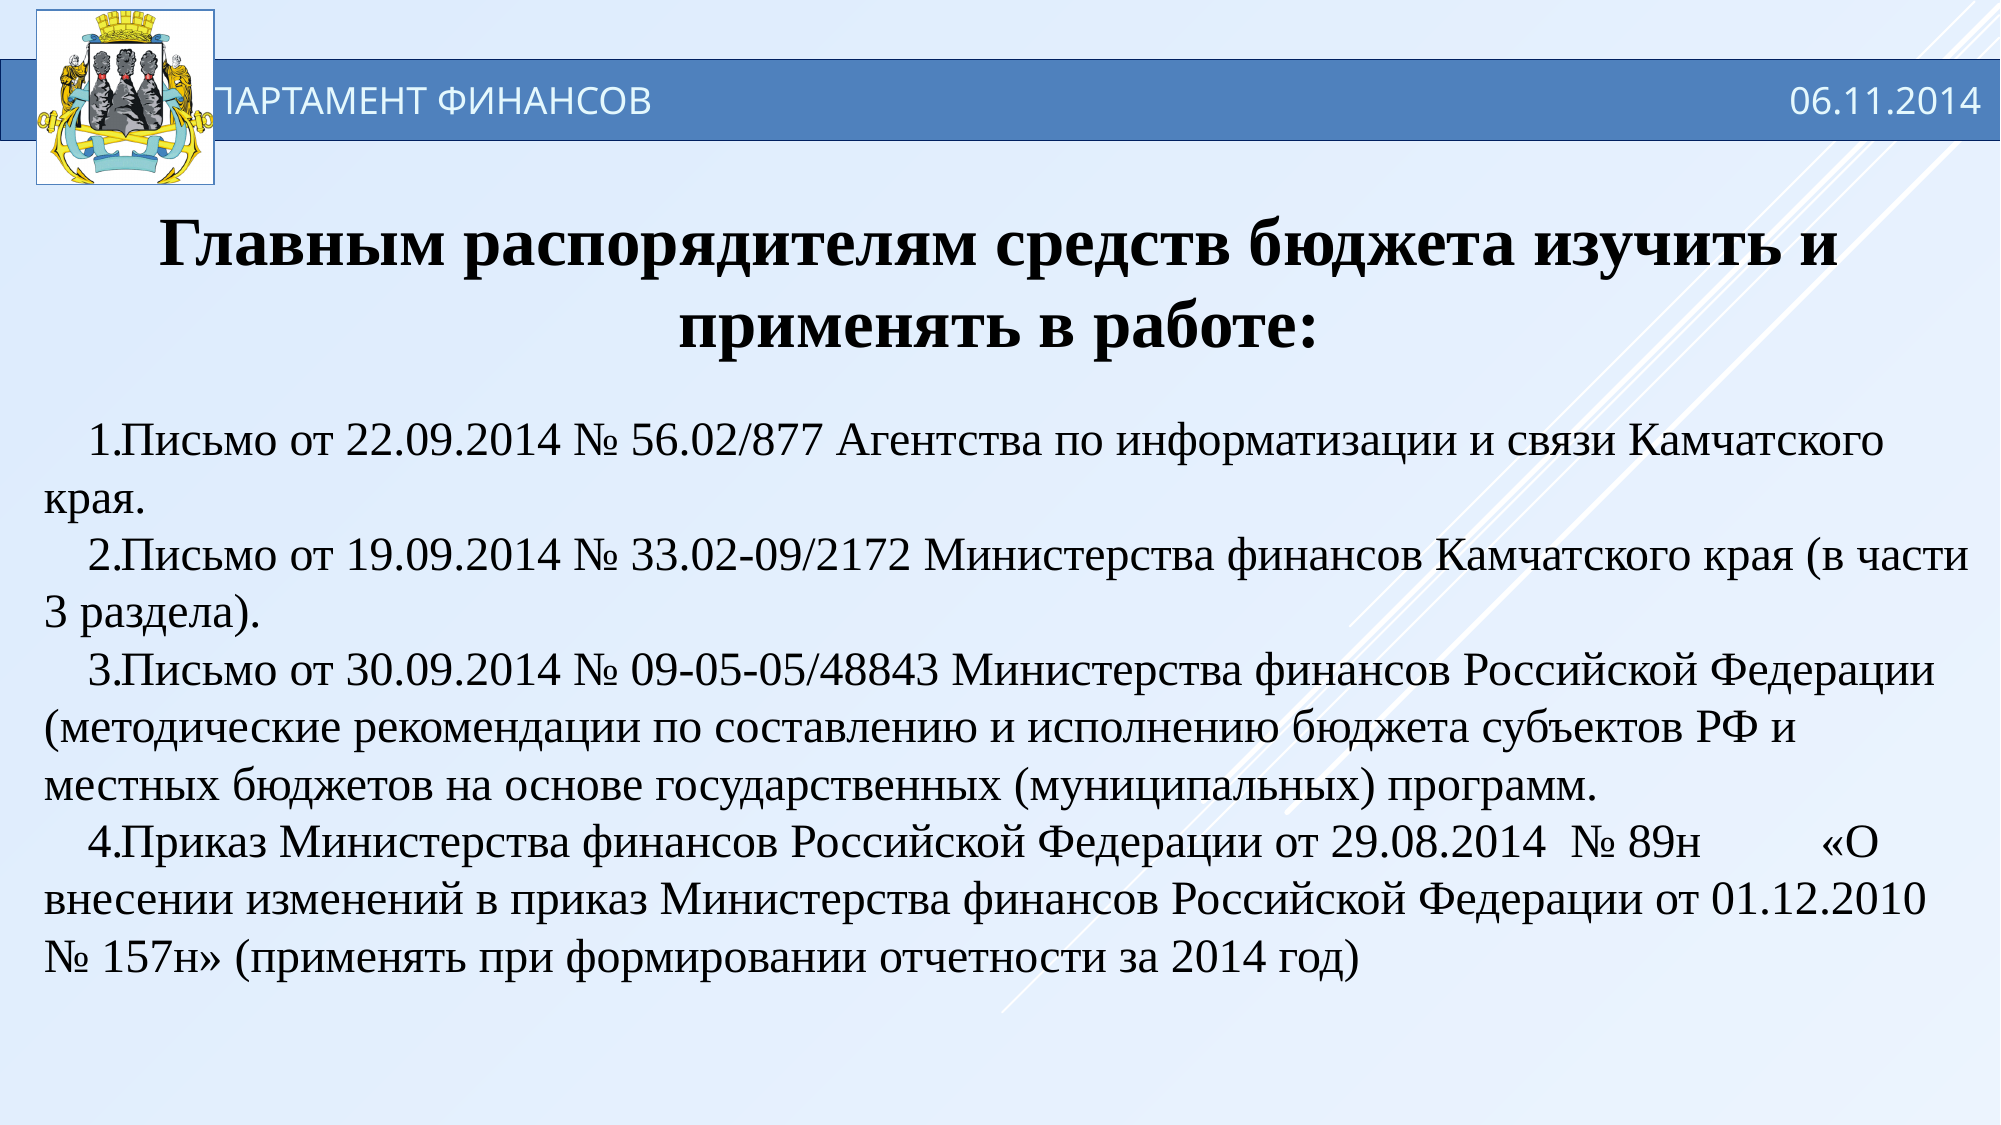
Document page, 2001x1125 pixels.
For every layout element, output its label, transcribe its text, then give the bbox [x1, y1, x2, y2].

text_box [0, 10, 2000, 184]
text_box Главным распорядителям средств бюджета изучить и применять в работе: Письмо от 22.09.2014 № 56.02/877 Агентства по информатизации и связи Камчатского края. Письмо от 19.09.2014 № 33.02-09/2172 Министерства финансов Камчатского края (в части 3 раздела). Письмо от 30.09.2014 № 09-05-05/48843 Министерства финансов Российской Федерации (методические рекомендации по составлению и исполнению бюджета субъектов РФ и местных бюджетов на основе государственных (муниципальных) программ. Приказ Министерства финансов Российской Федерации от 29.08.2014 № 89н «О внесении изменений в приказ Министерства финансов Российской Федерации от 01.12.2010 № 157н» (применять при формировании отчетности за 2014 год) [0, 188, 2000, 996]
